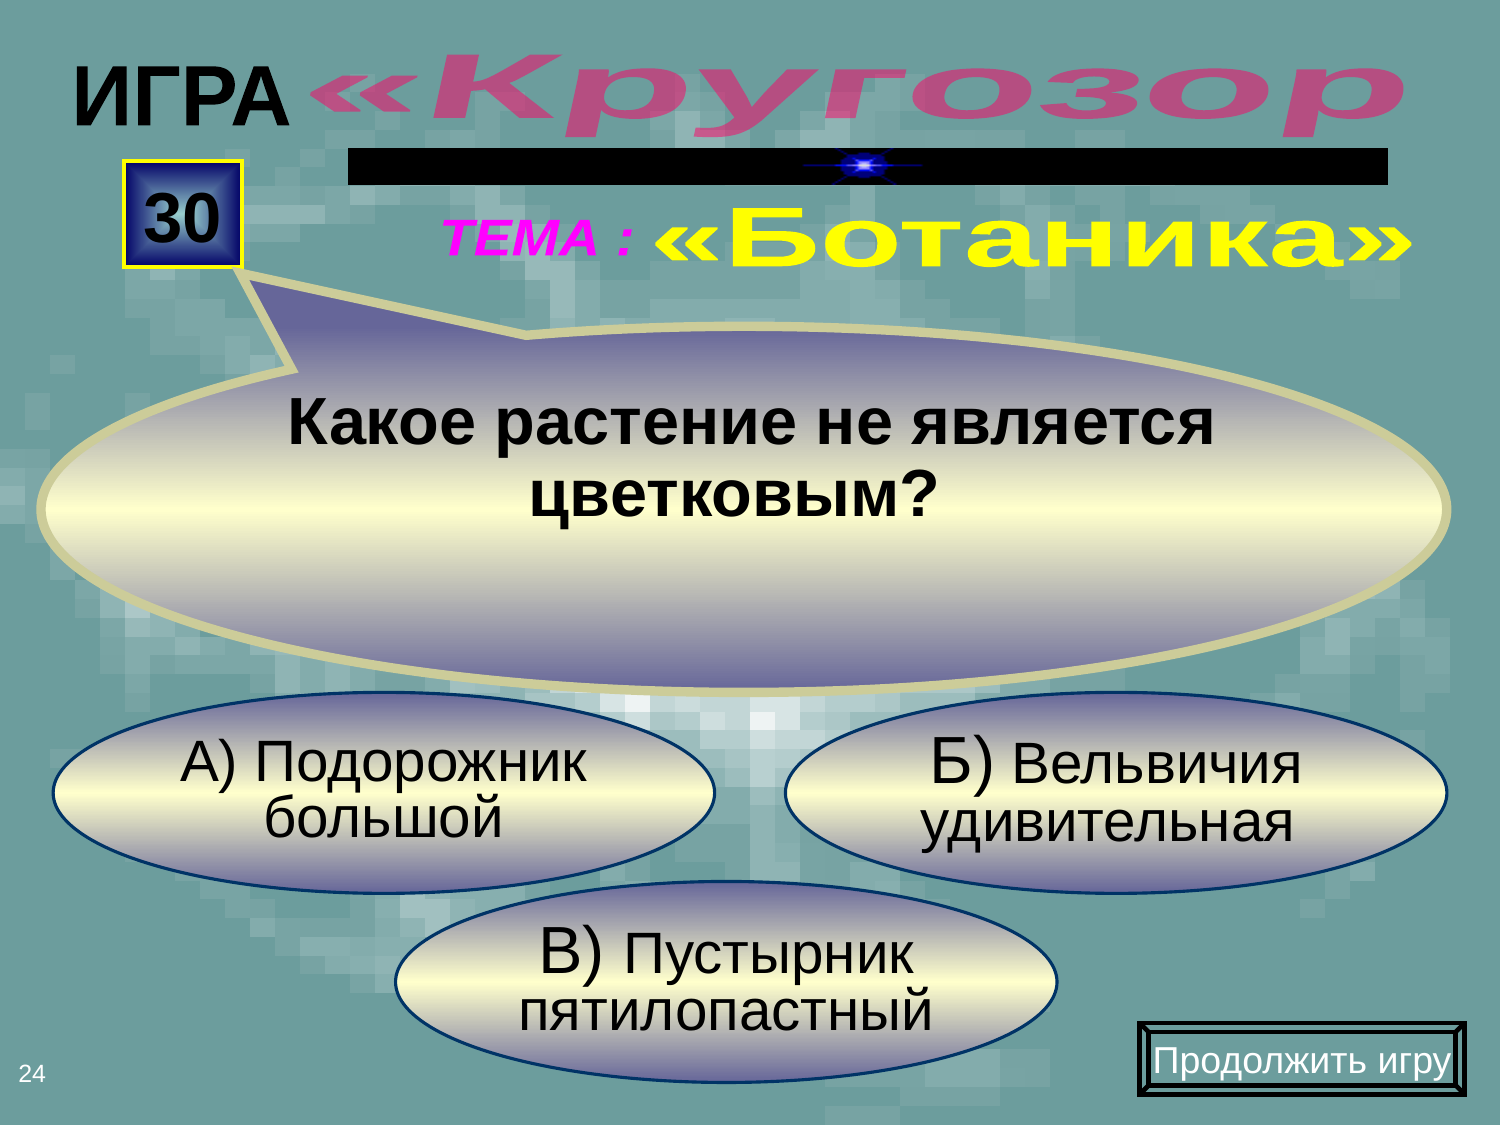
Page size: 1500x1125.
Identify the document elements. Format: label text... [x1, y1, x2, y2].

text_box 24 [0, 1049, 65, 1109]
text_box Продолжить игру [1139, 1023, 1465, 1095]
text_box Б) Вельвичия удивительная [785, 692, 1447, 894]
text_box В) Пустырник пятилопастный [395, 881, 1058, 1083]
text_box ИГРА [1142, 1024, 1462, 1031]
text_box А) Подорожник большой [53, 692, 715, 894]
text_box Какое растение не является цветковым? [40, 273, 1447, 693]
picture [348, 148, 1388, 185]
text_box [1140, 1024, 1148, 1094]
text_box 30 [123, 160, 243, 268]
